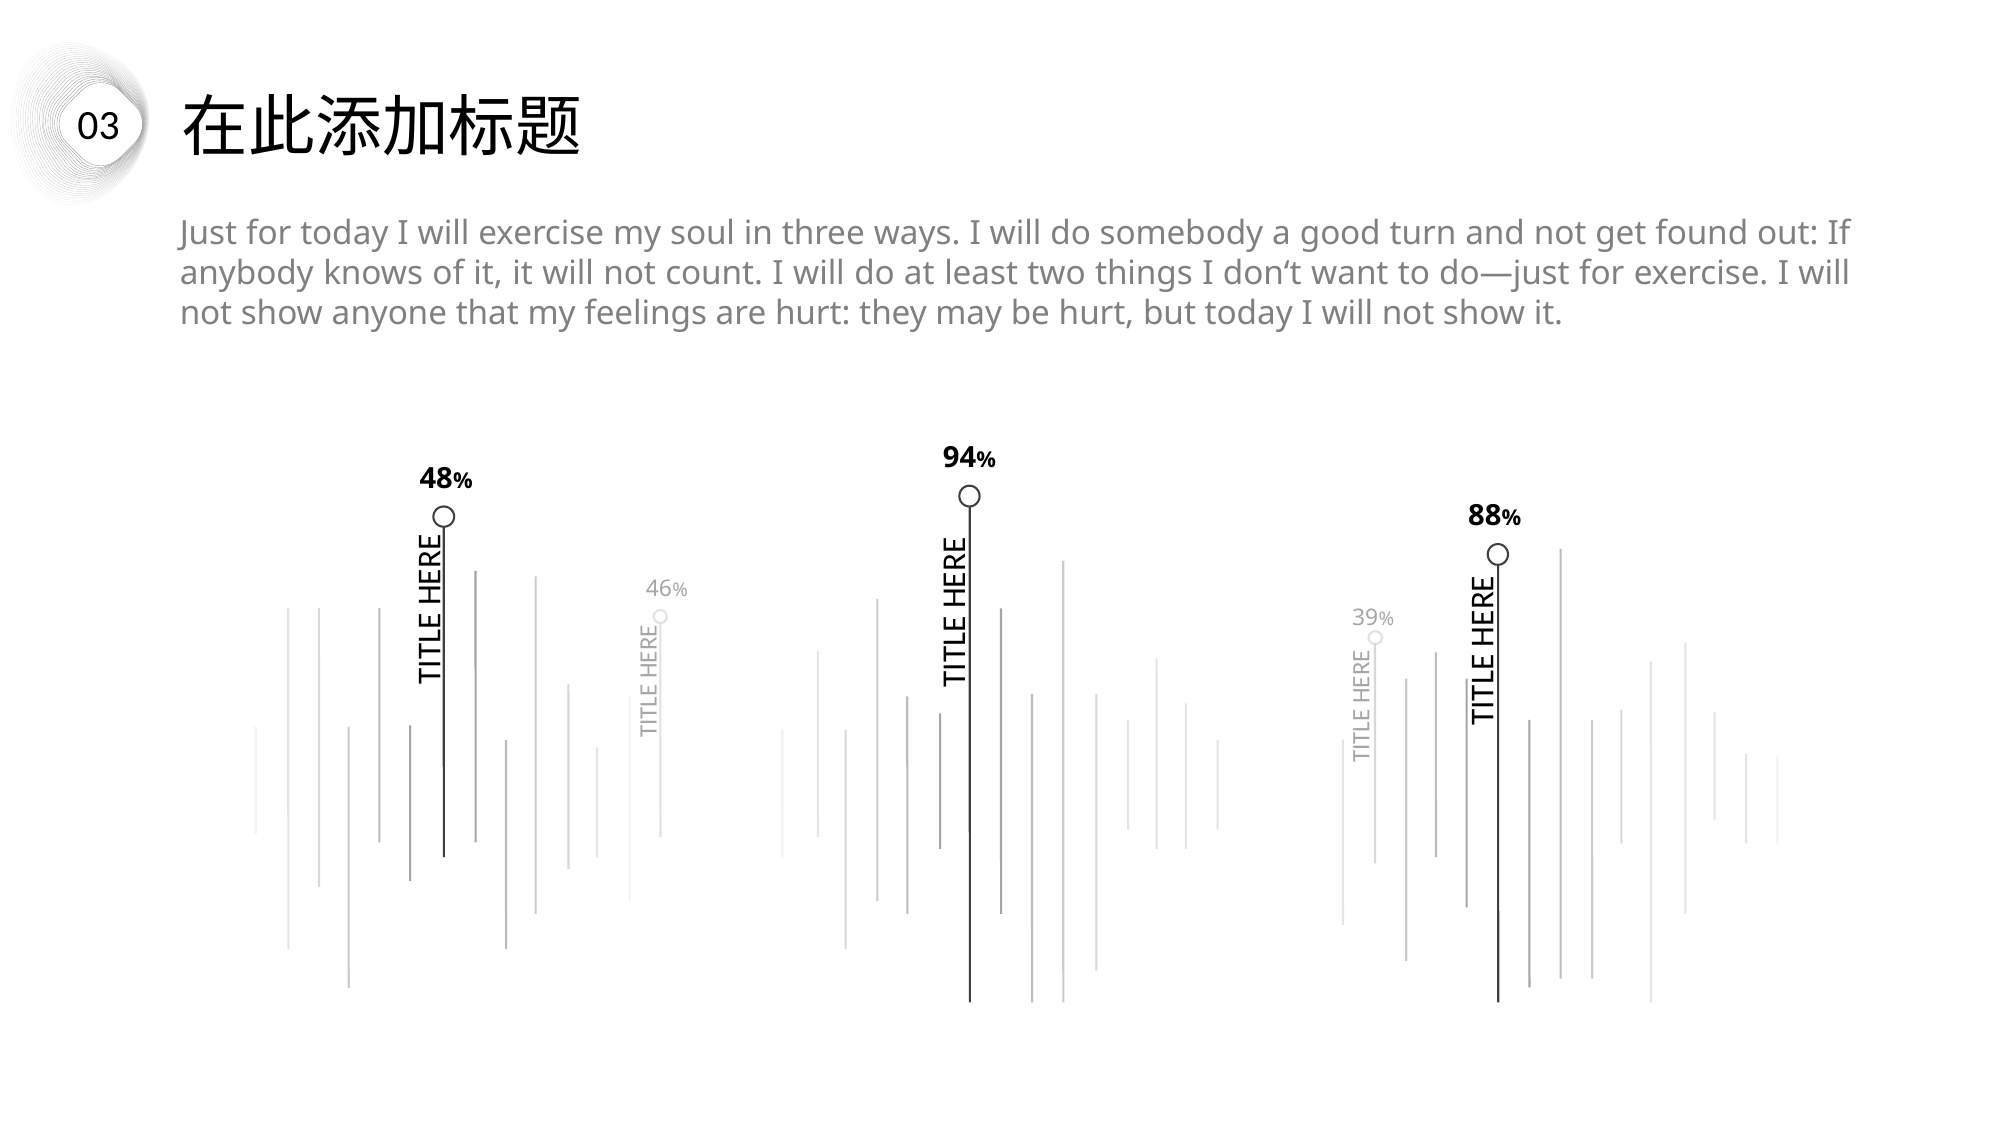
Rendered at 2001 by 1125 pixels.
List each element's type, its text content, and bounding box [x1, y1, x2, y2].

text_box TITLE HERE [1452, 560, 1487, 741]
text_box 94% [928, 430, 1011, 481]
text_box 88% [1453, 488, 1537, 539]
text_box 48% [404, 451, 488, 502]
text_box TITLE HERE [624, 610, 653, 753]
text_box Just for today I will exercise my soul in three ways. I will do somebody a good turn and not get found out: If anybody knows of it, it will not count. I will do at least two things I don‘t want to do—just for exercise. I will not show anyone that my feelings are hurt: they may be hurt, but today I will not show it. [165, 204, 1869, 339]
text_box 46% [631, 566, 703, 609]
text_box TITLE HERE [924, 522, 959, 703]
text_box TITLE HERE [1337, 635, 1368, 778]
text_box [10, 41, 600, 205]
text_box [1487, 543, 1509, 1003]
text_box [653, 609, 667, 837]
text_box TITLE HERE [399, 519, 433, 700]
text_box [1368, 631, 1382, 864]
text_box 39% [1337, 594, 1409, 638]
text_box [959, 485, 980, 1003]
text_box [433, 506, 455, 858]
